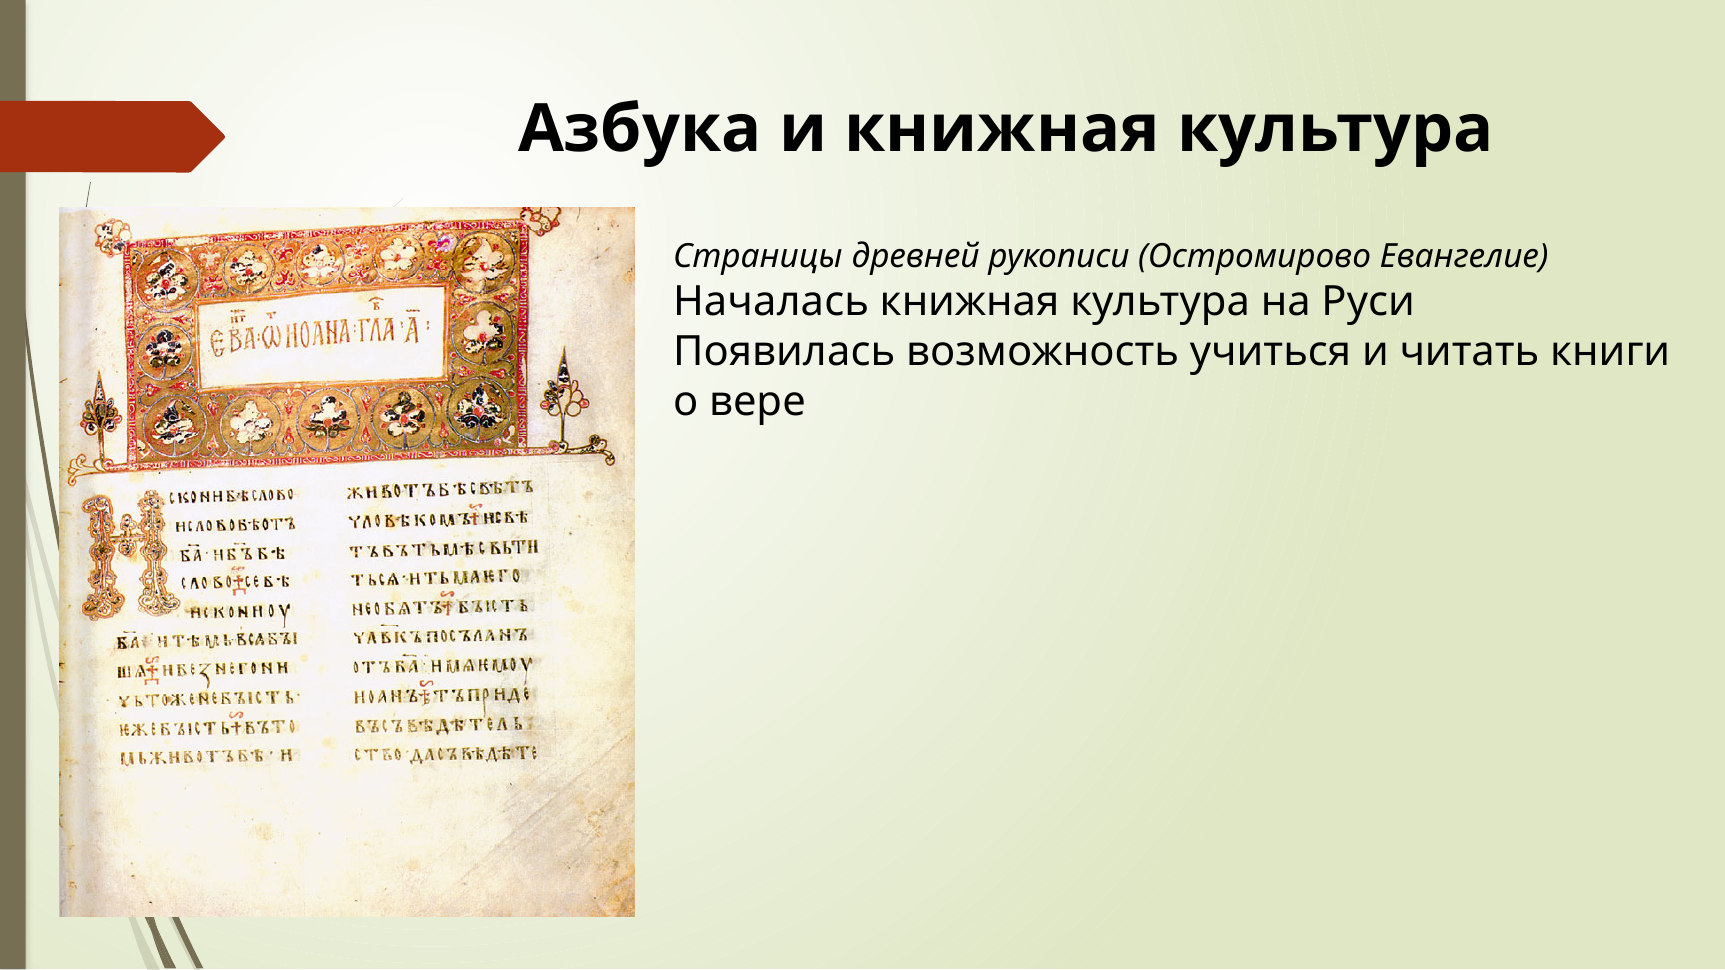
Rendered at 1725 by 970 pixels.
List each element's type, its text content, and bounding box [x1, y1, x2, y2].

text_box Азбука и книжная культура [503, 77, 1509, 173]
picture [58, 207, 635, 917]
text_box Страницы древней рукописи (Остромирово Евангелие) Началась книжная культура на Руси Появилась возможность учиться и читать книги о вере [658, 226, 1690, 432]
